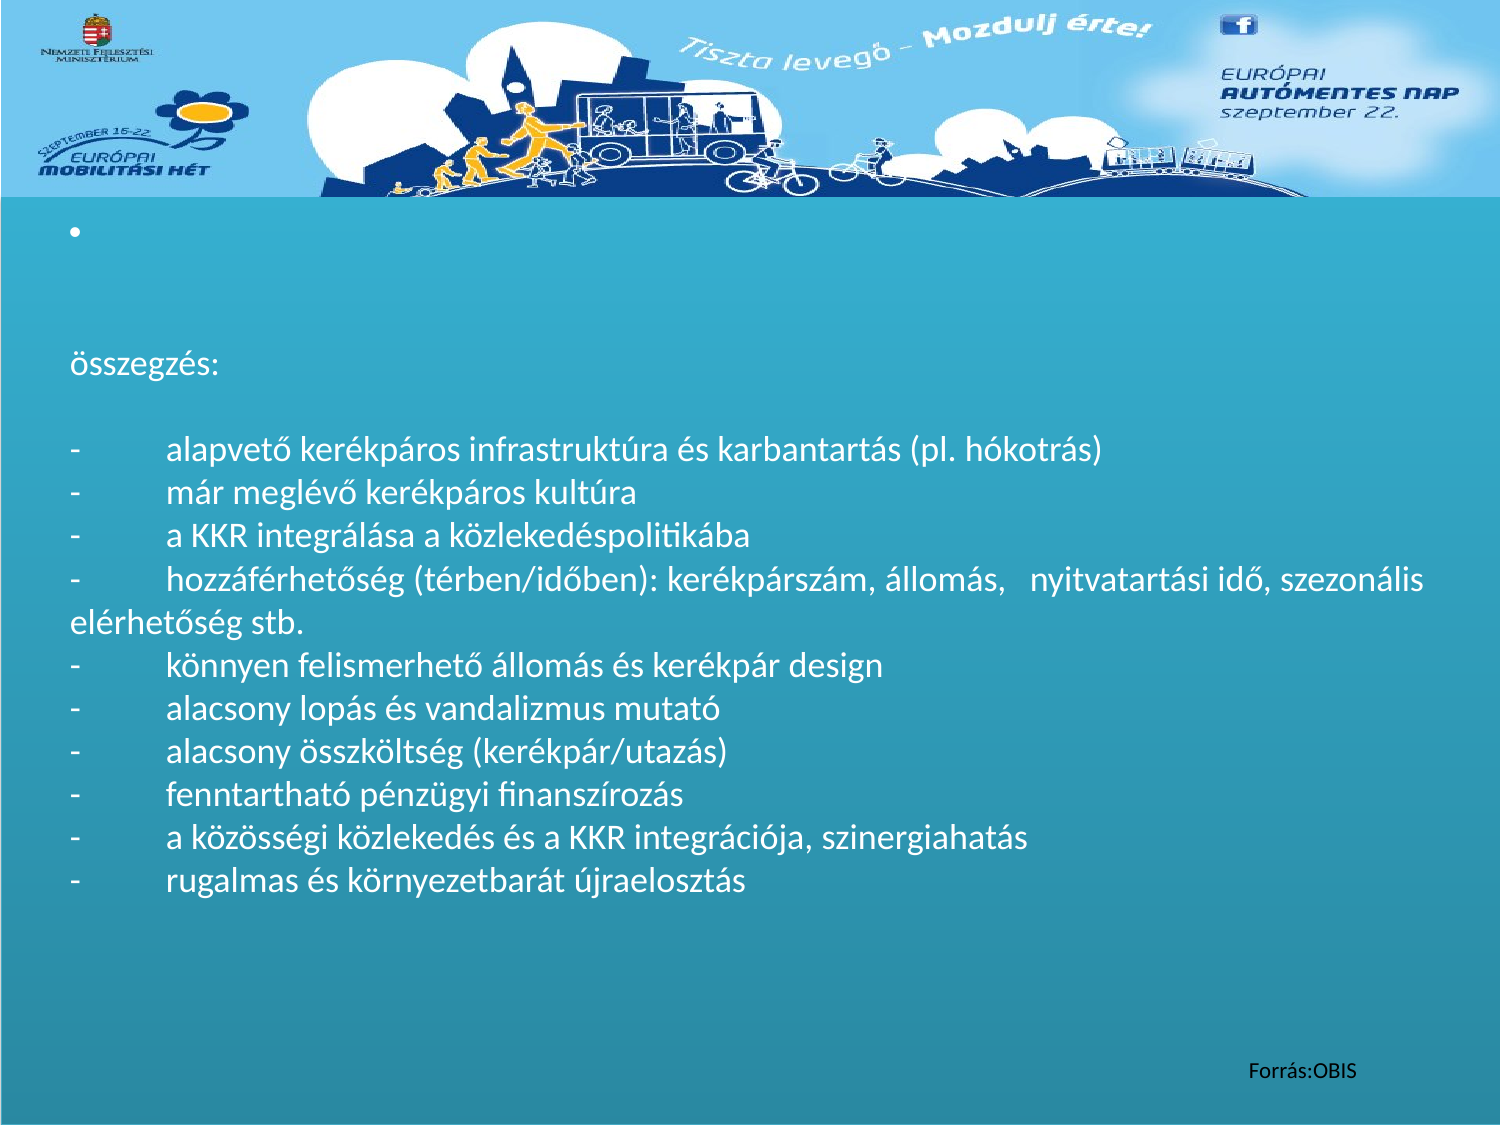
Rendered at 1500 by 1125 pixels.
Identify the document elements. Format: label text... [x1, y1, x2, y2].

picture [1, 0, 1500, 197]
title összegzés: - alapvető kerékpáros infrastruktúra és karbantartás (pl. hókotrás) - már meglévő kerékpáros kultúra - a KKR integrálása a közlekedéspolitikába - hozzáférhetőség (térben/időben): kerékpárszám, állomás, nyitvatartási idő, szezonális elérhetőség stb. - könnyen felismerhető állomás és kerékpár design - alacsony lopás és vandalizmus mutató - alacsony összköltség (kerékpár/utazás) - fenntartható pénzügyi finanszírozás - a közösségi közlekedés és a KKR integrációja, szinergiahatás - rugalmas és környezetbarát újraelosztás [1, 204, 1500, 1125]
text_box Forrás:OBIS [1234, 1047, 1459, 1091]
